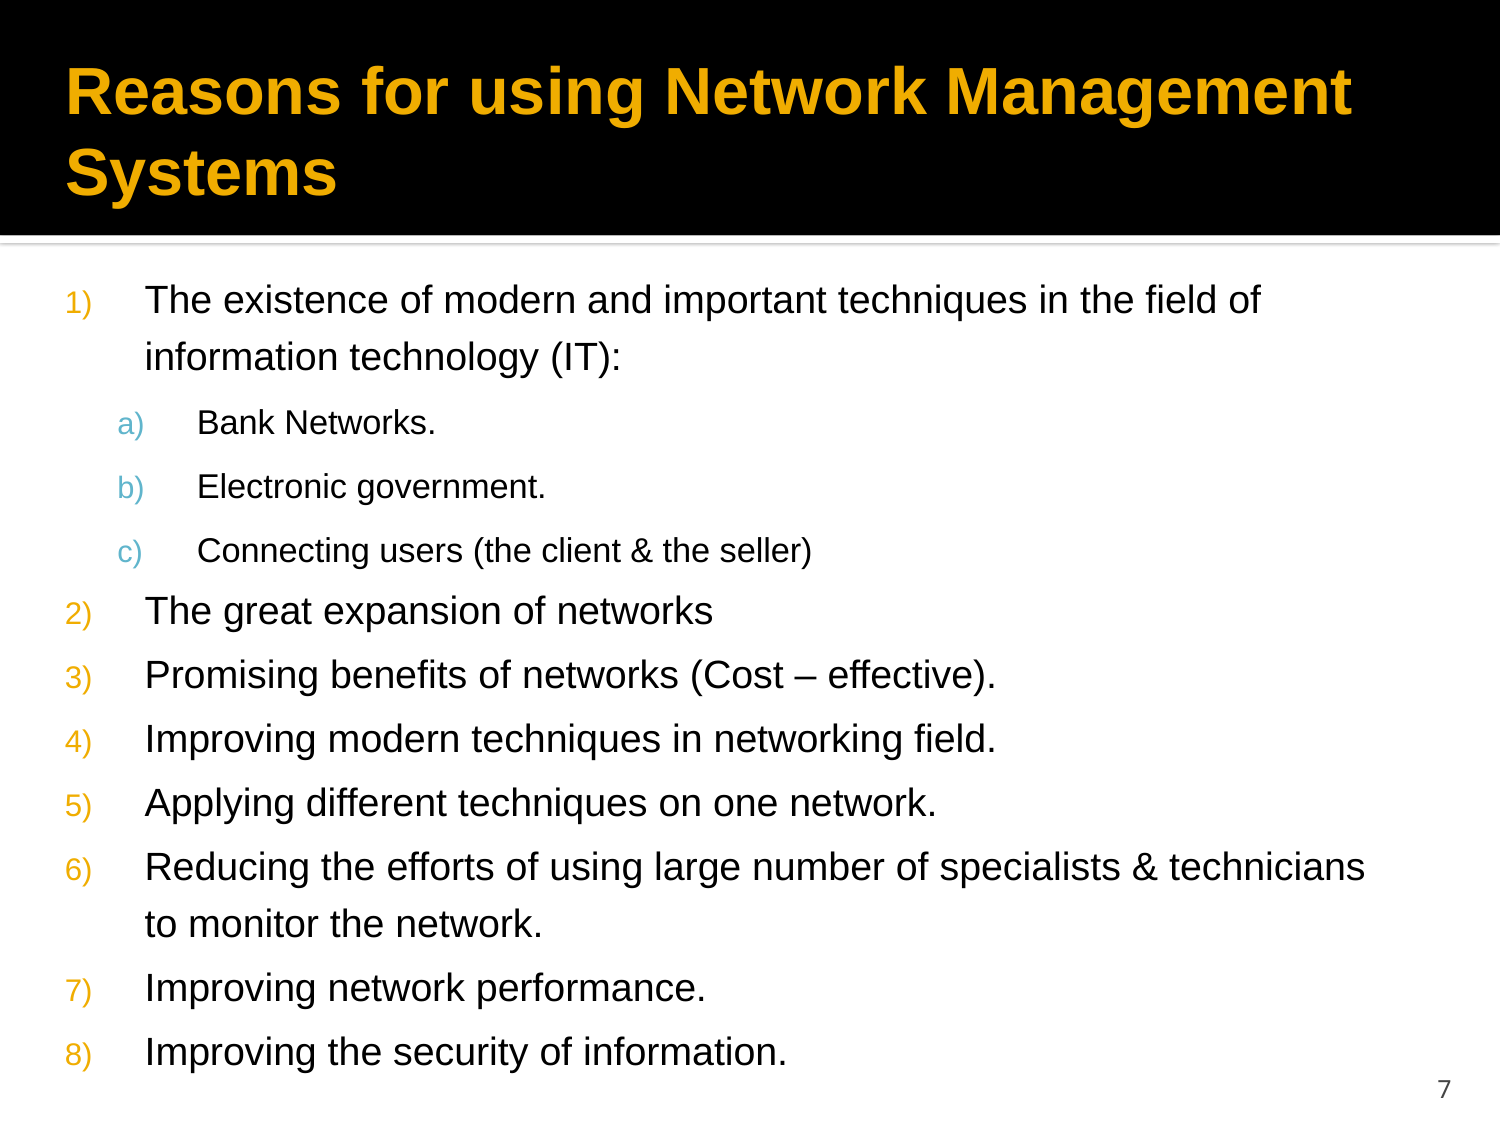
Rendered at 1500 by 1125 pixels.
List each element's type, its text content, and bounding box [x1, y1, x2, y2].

list The existence of modern and important techniques in the field of information technology (IT): Bank Networks. Electronic government. Connecting users (the client & the seller) The great expansion of networks Promising benefits of networks (Cost – effective). Improving modern techniques in networking field. Applying different techniques on one network. Reducing the efforts of using large number of specialists & technicians to monitor the network. Improving network performance. Improving the security of information. [37, 249, 1425, 1088]
slide_number 7 [1345, 1062, 1467, 1108]
title Reasons for using Network Management Systems [50, 25, 1425, 231]
